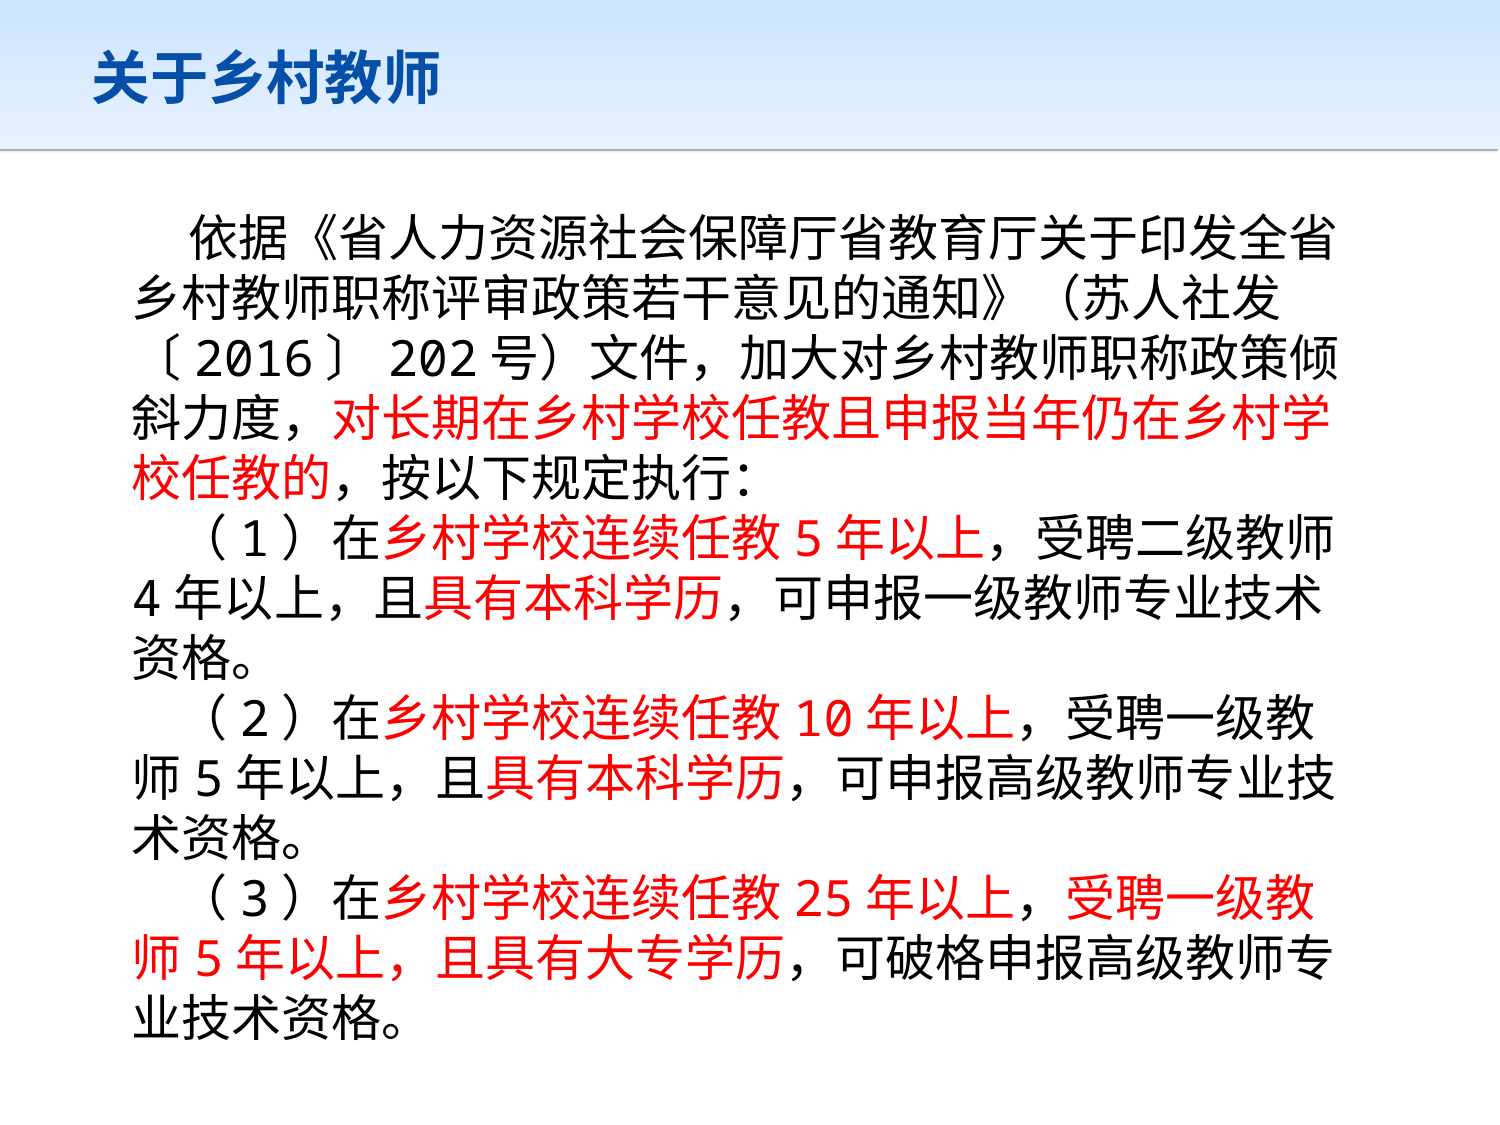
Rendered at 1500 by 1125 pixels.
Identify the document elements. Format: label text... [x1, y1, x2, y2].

text_box 依据《省人力资源社会保障厅省教育厅关于印发全省乡村教师职称评审政策若干意见的通知》（苏人社发〔2016〕202号）文件，加大对乡村教师职称政策倾斜力度，对长期在乡村学校任教且申报当年仍在乡村学校任教的，按以下规定执行： （1）在乡村学校连续任教5年以上，受聘二级教师4年以上，且具有本科学历，可申报一级教师专业技术资格。 （2）在乡村学校连续任教10年以上，受聘一级教师5年以上，且具有本科学历，可申报高级教师专业技术资格。 （3）在乡村学校连续任教25年以上，受聘一级教师5年以上，且具有大专学历，可破格申报高级教师专业技术资格。 [117, 199, 1370, 1054]
title 关于乡村教师 [76, 23, 1424, 131]
